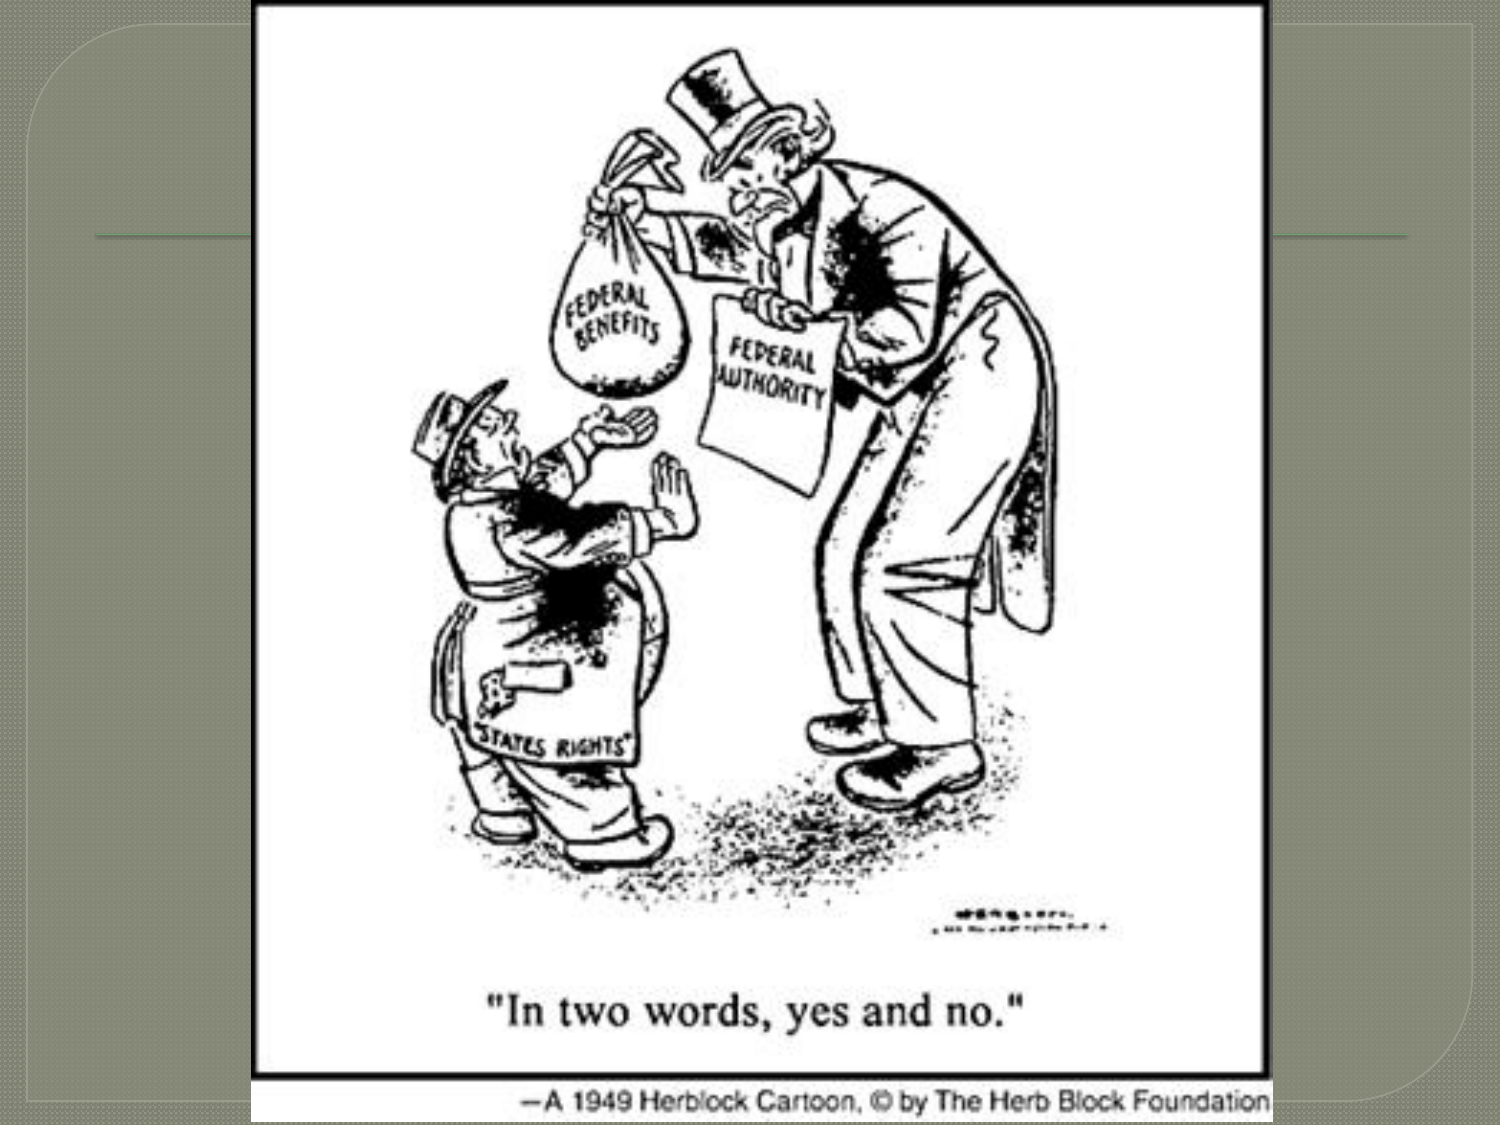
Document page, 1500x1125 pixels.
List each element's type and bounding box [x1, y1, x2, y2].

picture [250, 0, 1273, 1122]
